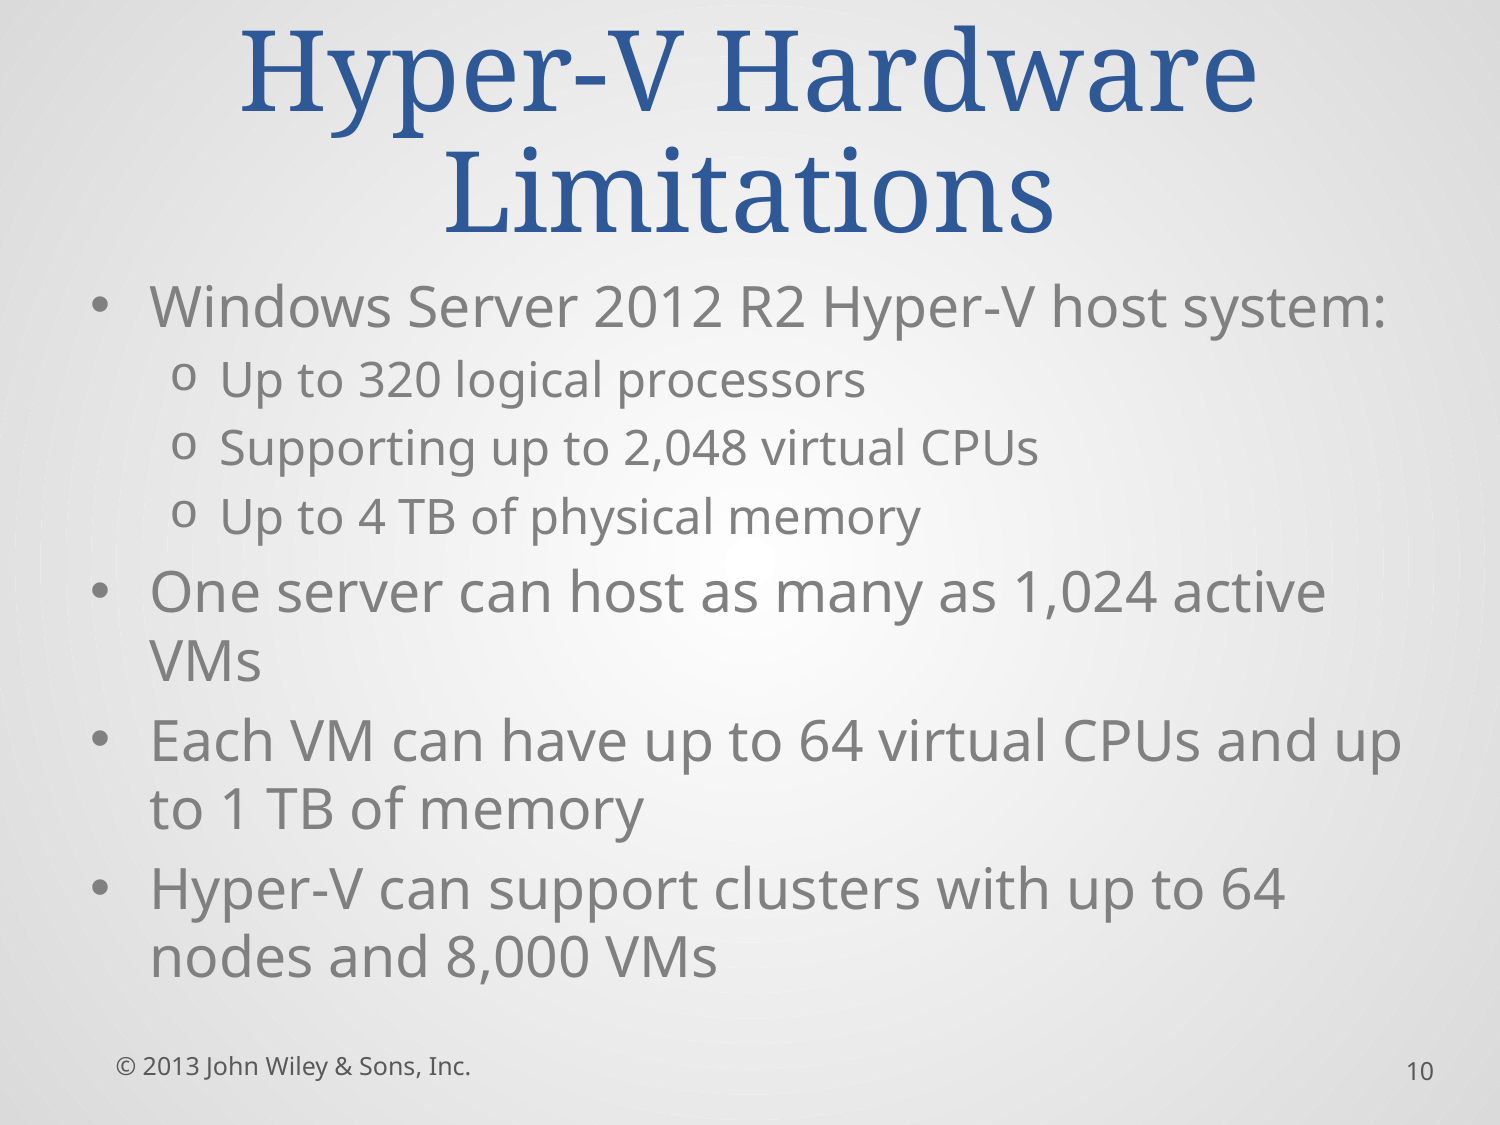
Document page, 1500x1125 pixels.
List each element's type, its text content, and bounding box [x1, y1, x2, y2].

footer © 2013 John Wiley & Sons, Inc. [108, 1037, 576, 1098]
slide_number 10 [1401, 1042, 1494, 1103]
list Windows Server 2012 R2 Hyper-V host system: Up to 320 logical processors Supporting up to 2,048 virtual CPUs Up to 4 TB of physical memory One server can host as many as 1,024 active VMs Each VM can have up to 64 virtual CPUs and up to 1 TB of memory Hyper-V can support clusters with up to 64 nodes and 8,000 VMs [75, 262, 1425, 1005]
title Hyper-V Hardware Limitations [75, 0, 1425, 262]
